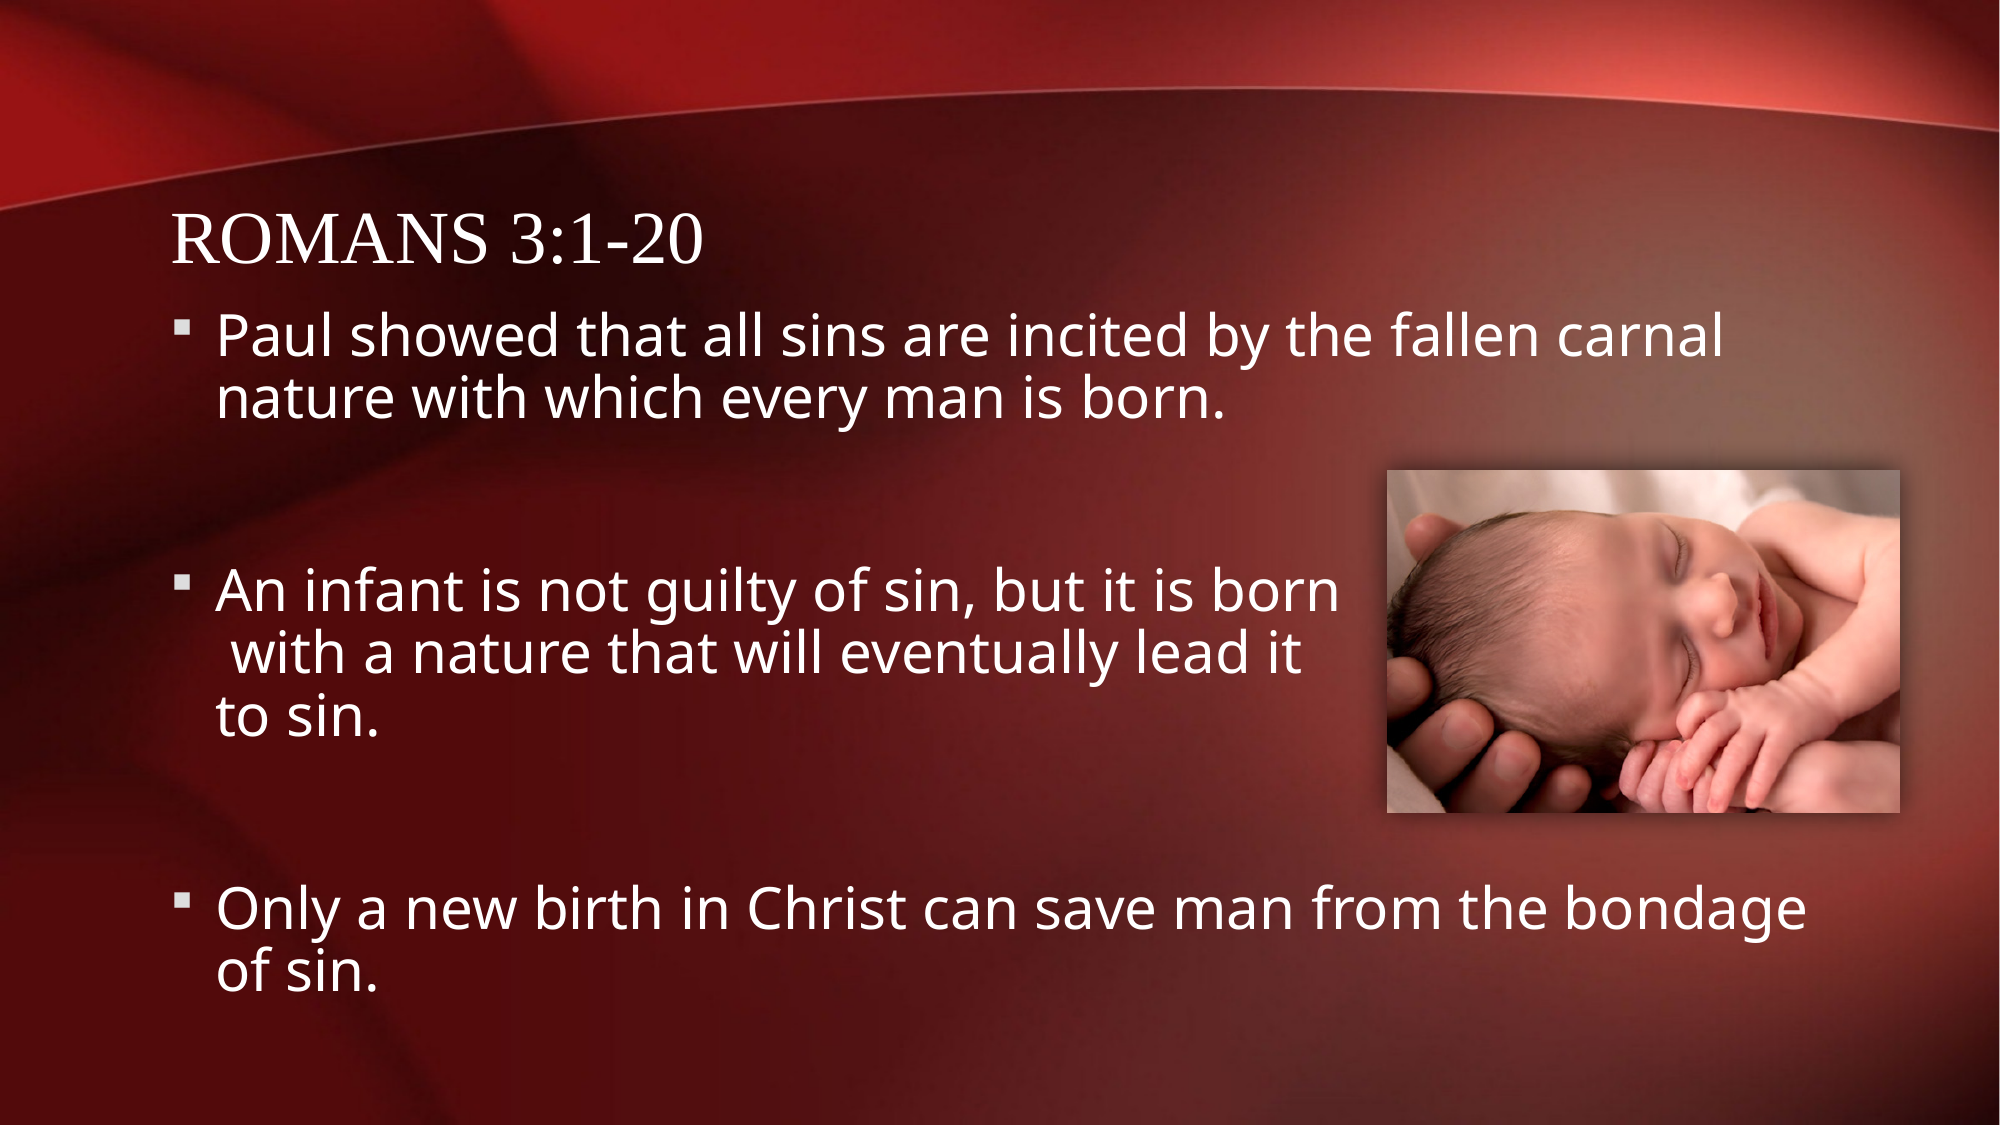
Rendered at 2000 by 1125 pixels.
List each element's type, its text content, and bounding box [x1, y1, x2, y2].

title Romans 3:1-20 [149, 87, 1850, 288]
list Paul showed that all sins are incited by the fallen carnal nature with which every man is born. An infant is not guilty of sin, but it is born with a nature that will eventually lead it to sin. Only a new birth in Christ can save man from the bondage of sin. [149, 295, 1850, 1030]
picture [0, 0, 2000, 1125]
